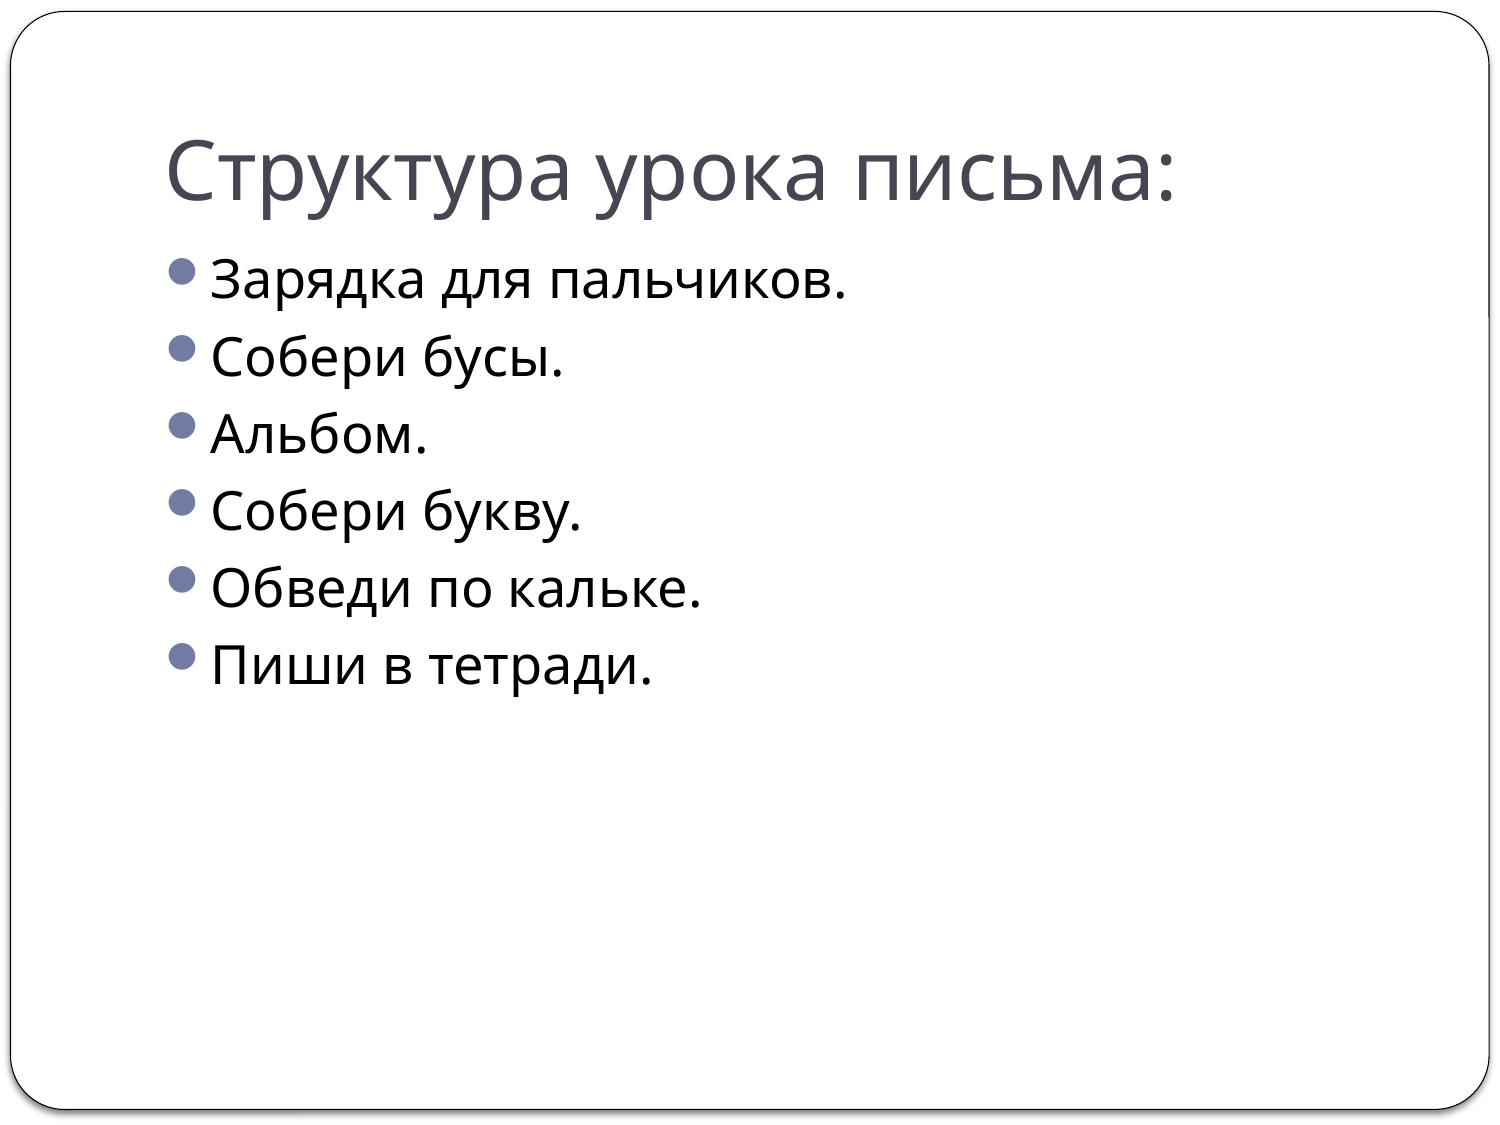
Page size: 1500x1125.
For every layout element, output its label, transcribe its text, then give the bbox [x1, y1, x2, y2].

list Зарядка для пальчиков. Собери бусы. Альбом. Собери букву. Обведи по кальке. Пиши в тетради. [150, 237, 1425, 988]
title Структура урока письма: [150, 45, 1425, 233]
